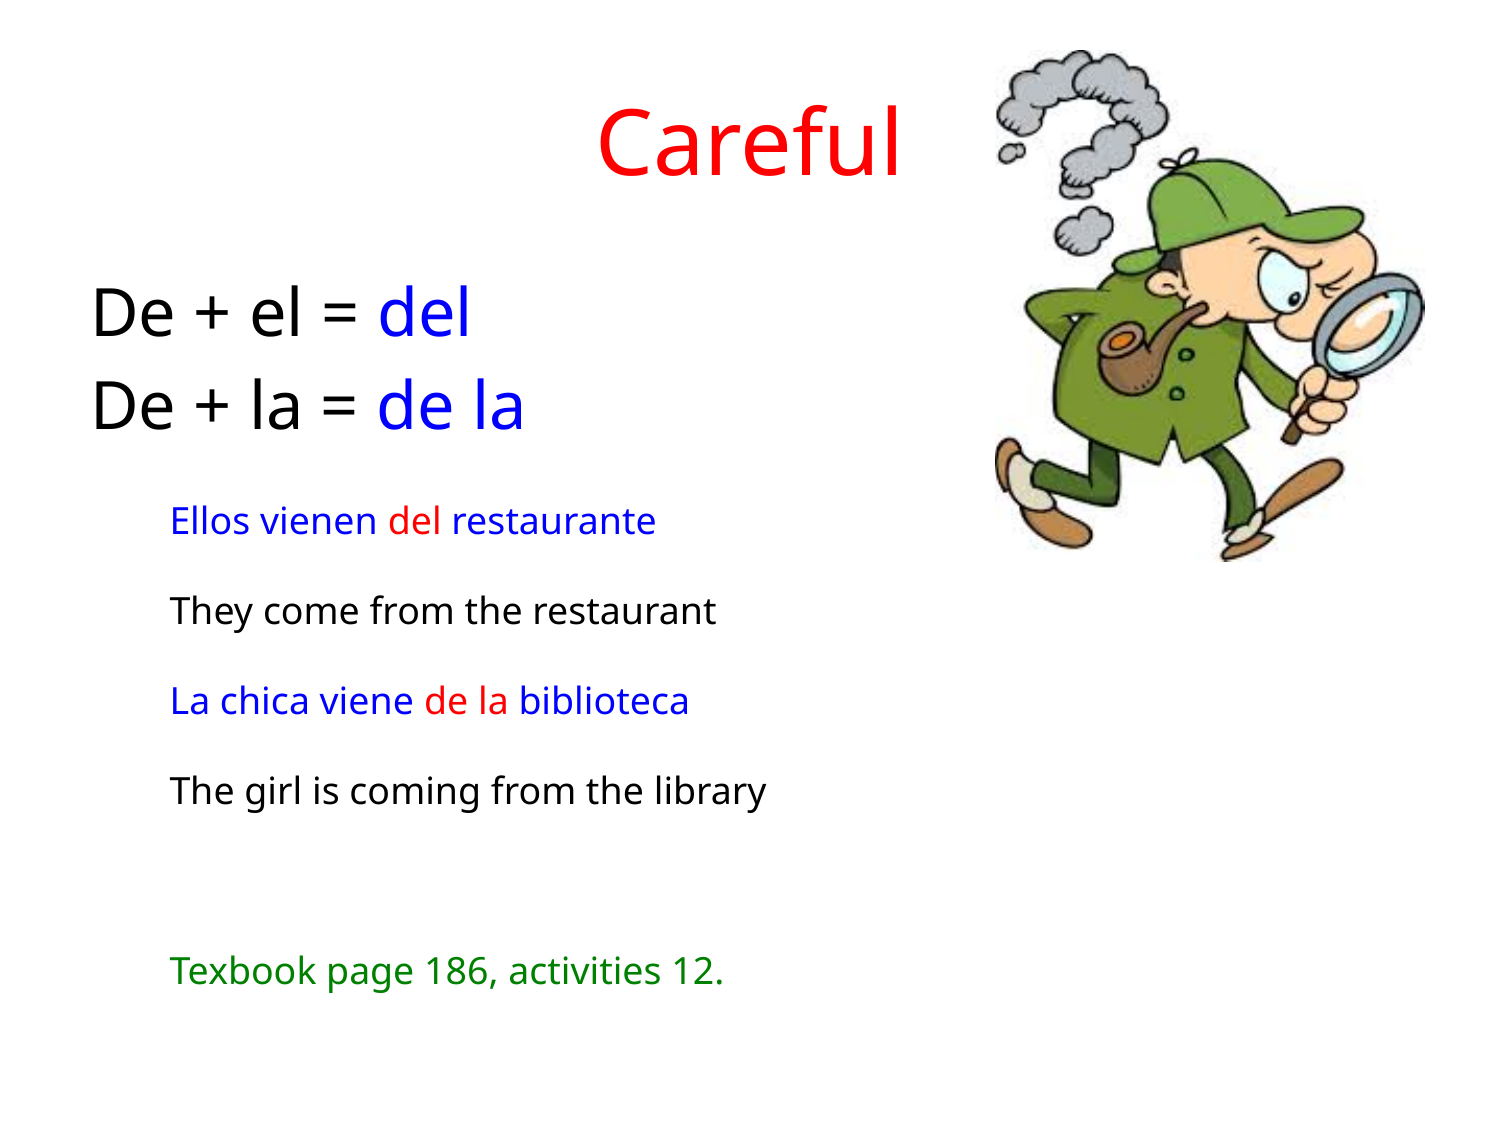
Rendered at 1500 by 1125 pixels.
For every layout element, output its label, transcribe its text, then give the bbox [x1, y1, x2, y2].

title Careful [75, 45, 1425, 233]
list De + el = del De + la = de la [75, 262, 1425, 1005]
text_box Ellos vienen del restaurante They come from the restaurant La chica viene de la biblioteca The girl is coming from the library Texbook page 186, activities 12. [154, 489, 783, 1090]
picture [995, 50, 1426, 562]
